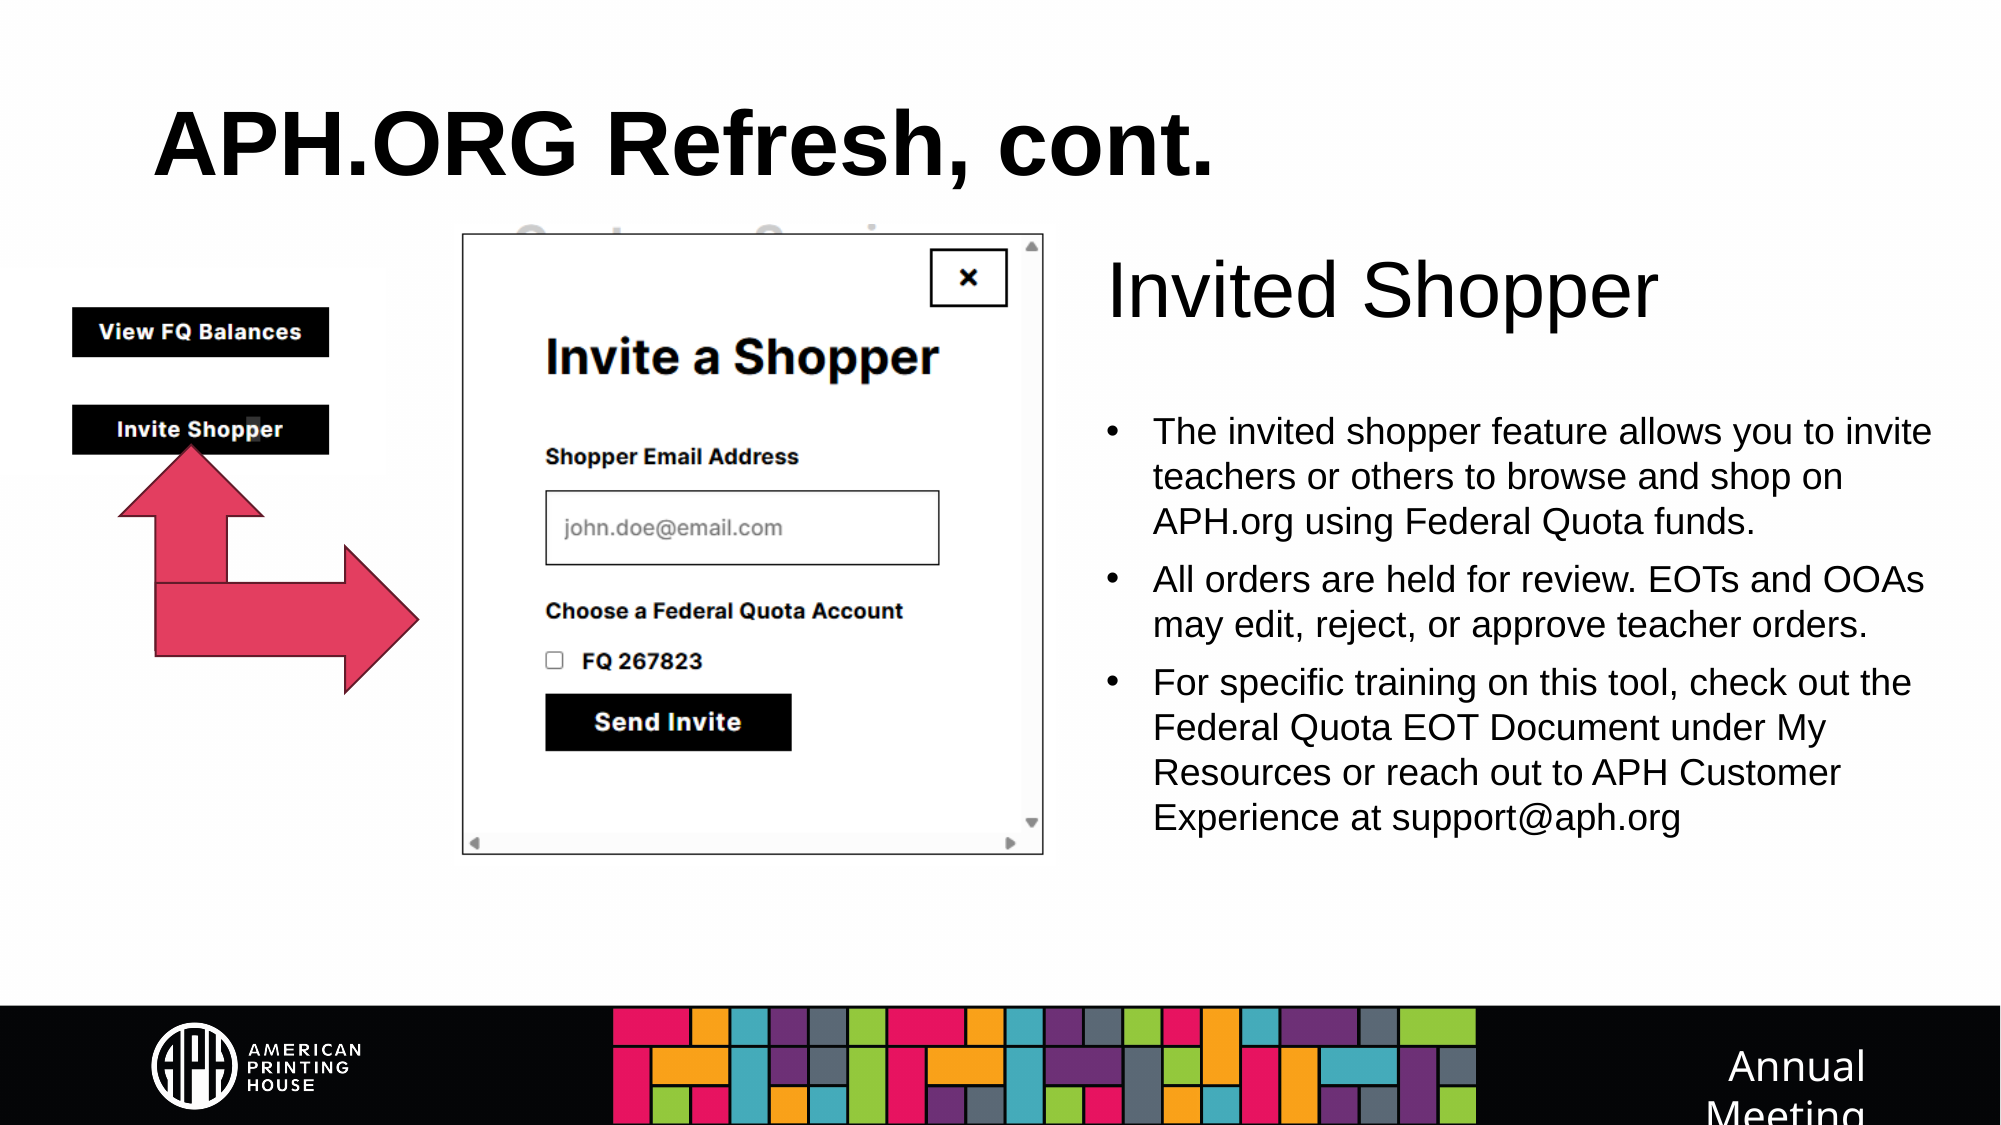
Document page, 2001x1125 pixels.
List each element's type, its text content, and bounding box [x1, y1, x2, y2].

picture [0, 0, 2001, 1125]
title APH.ORG Refresh, cont. [137, 59, 1863, 232]
text_box [154, 543, 420, 696]
list Invited Shopper The invited shopper feature allows you to invite teachers or others to browse and shop on APH.org using Federal Quota funds. ​ All orders are held for review. EOTs and OOAs may edit, reject, or approve teacher orders.​ For specific training on this tool, check out the Federal Quota EOT Document under My Resources or reach out to APH Customer Experience at support@aph.org [1091, 231, 1982, 978]
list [454, 224, 1056, 866]
picture [1771, 1111, 1783, 1118]
picture [1821, 1111, 1833, 1125]
picture [1748, 1111, 1760, 1118]
text_box [117, 475, 266, 581]
picture [1711, 1105, 1719, 1125]
picture [1727, 1107, 1734, 1125]
picture [1846, 1111, 1858, 1125]
